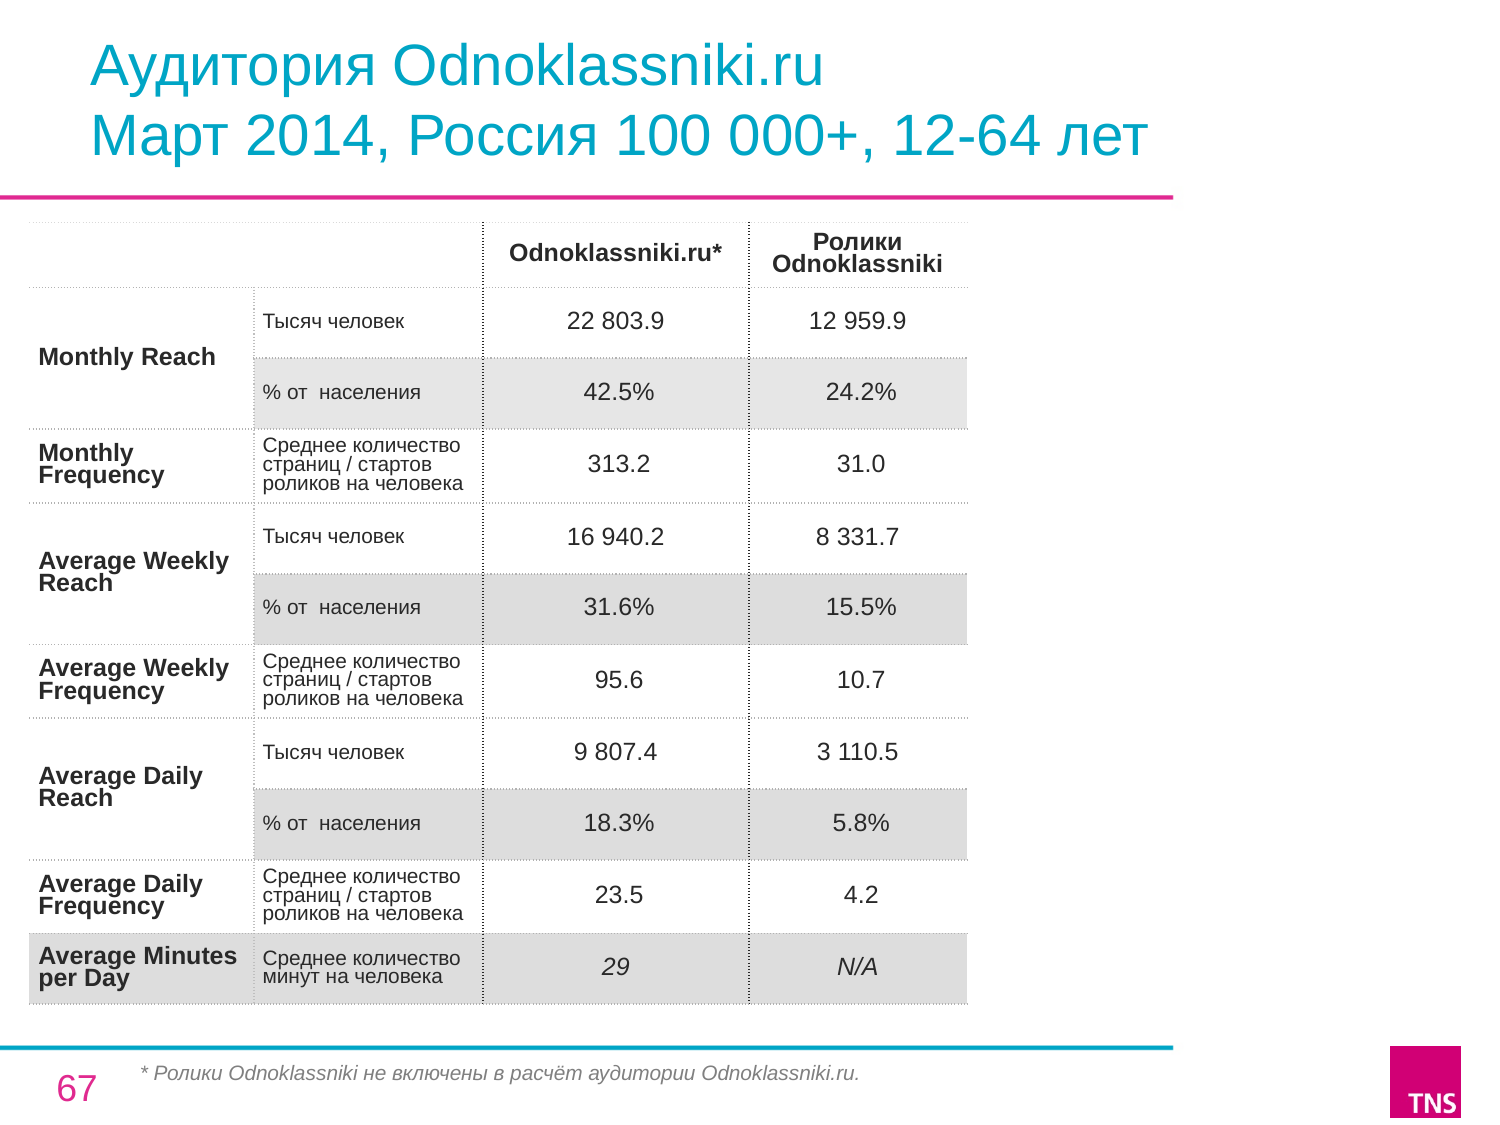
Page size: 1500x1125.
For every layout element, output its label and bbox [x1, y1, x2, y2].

title [74, 8, 1476, 187]
table_cell [29, 287, 967, 1004]
text_box [124, 1052, 1463, 1092]
picture [0, 0, 1500, 1125]
slide_number [40, 1055, 392, 1125]
table_header [29, 223, 967, 287]
